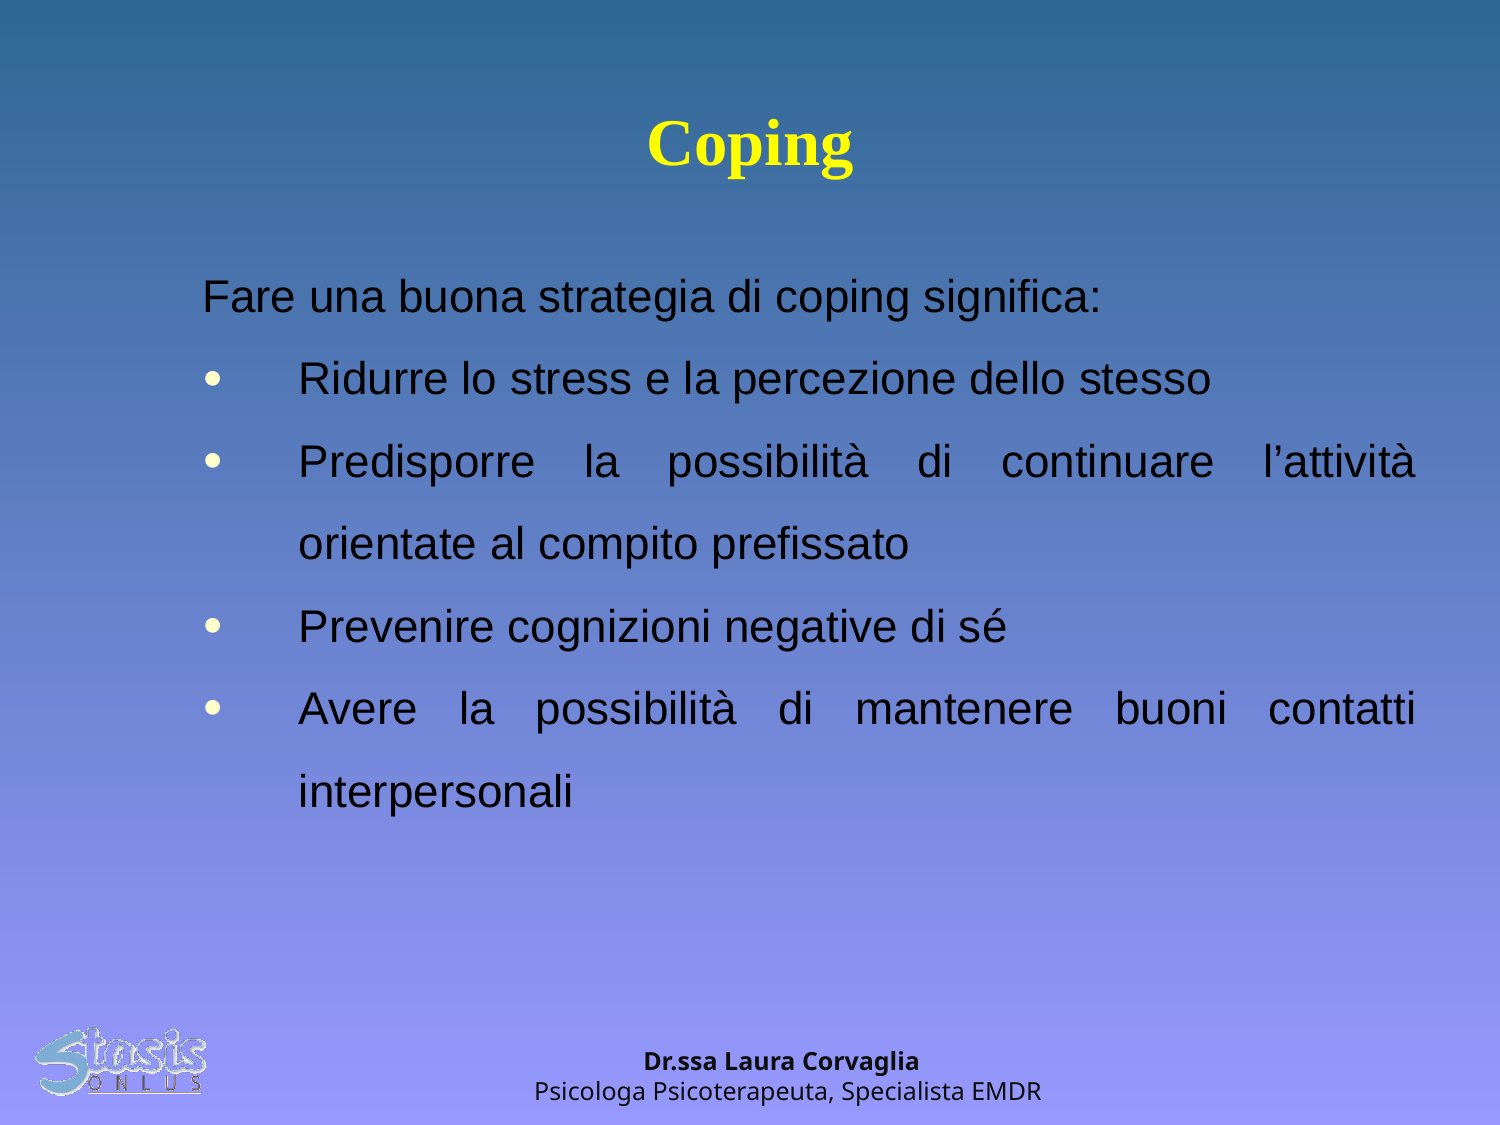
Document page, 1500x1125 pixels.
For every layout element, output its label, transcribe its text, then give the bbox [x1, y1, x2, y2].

text_box Fare una buona strategia di coping significa: Ridurre lo stress e la percezione dello stesso Predisporre la possibilità di continuare l’attività orientate al compito prefissato Prevenire cognizioni negative di sé Avere la possibilità di mantenere buoni contatti interpersonali [194, 231, 1425, 824]
picture [24, 981, 227, 1125]
text_box Coping [74, 91, 1425, 187]
text_box Dr.ssa Laura Corvaglia Psicologa Psicoterapeuta, Specialista EMDR [396, 1022, 1167, 1125]
